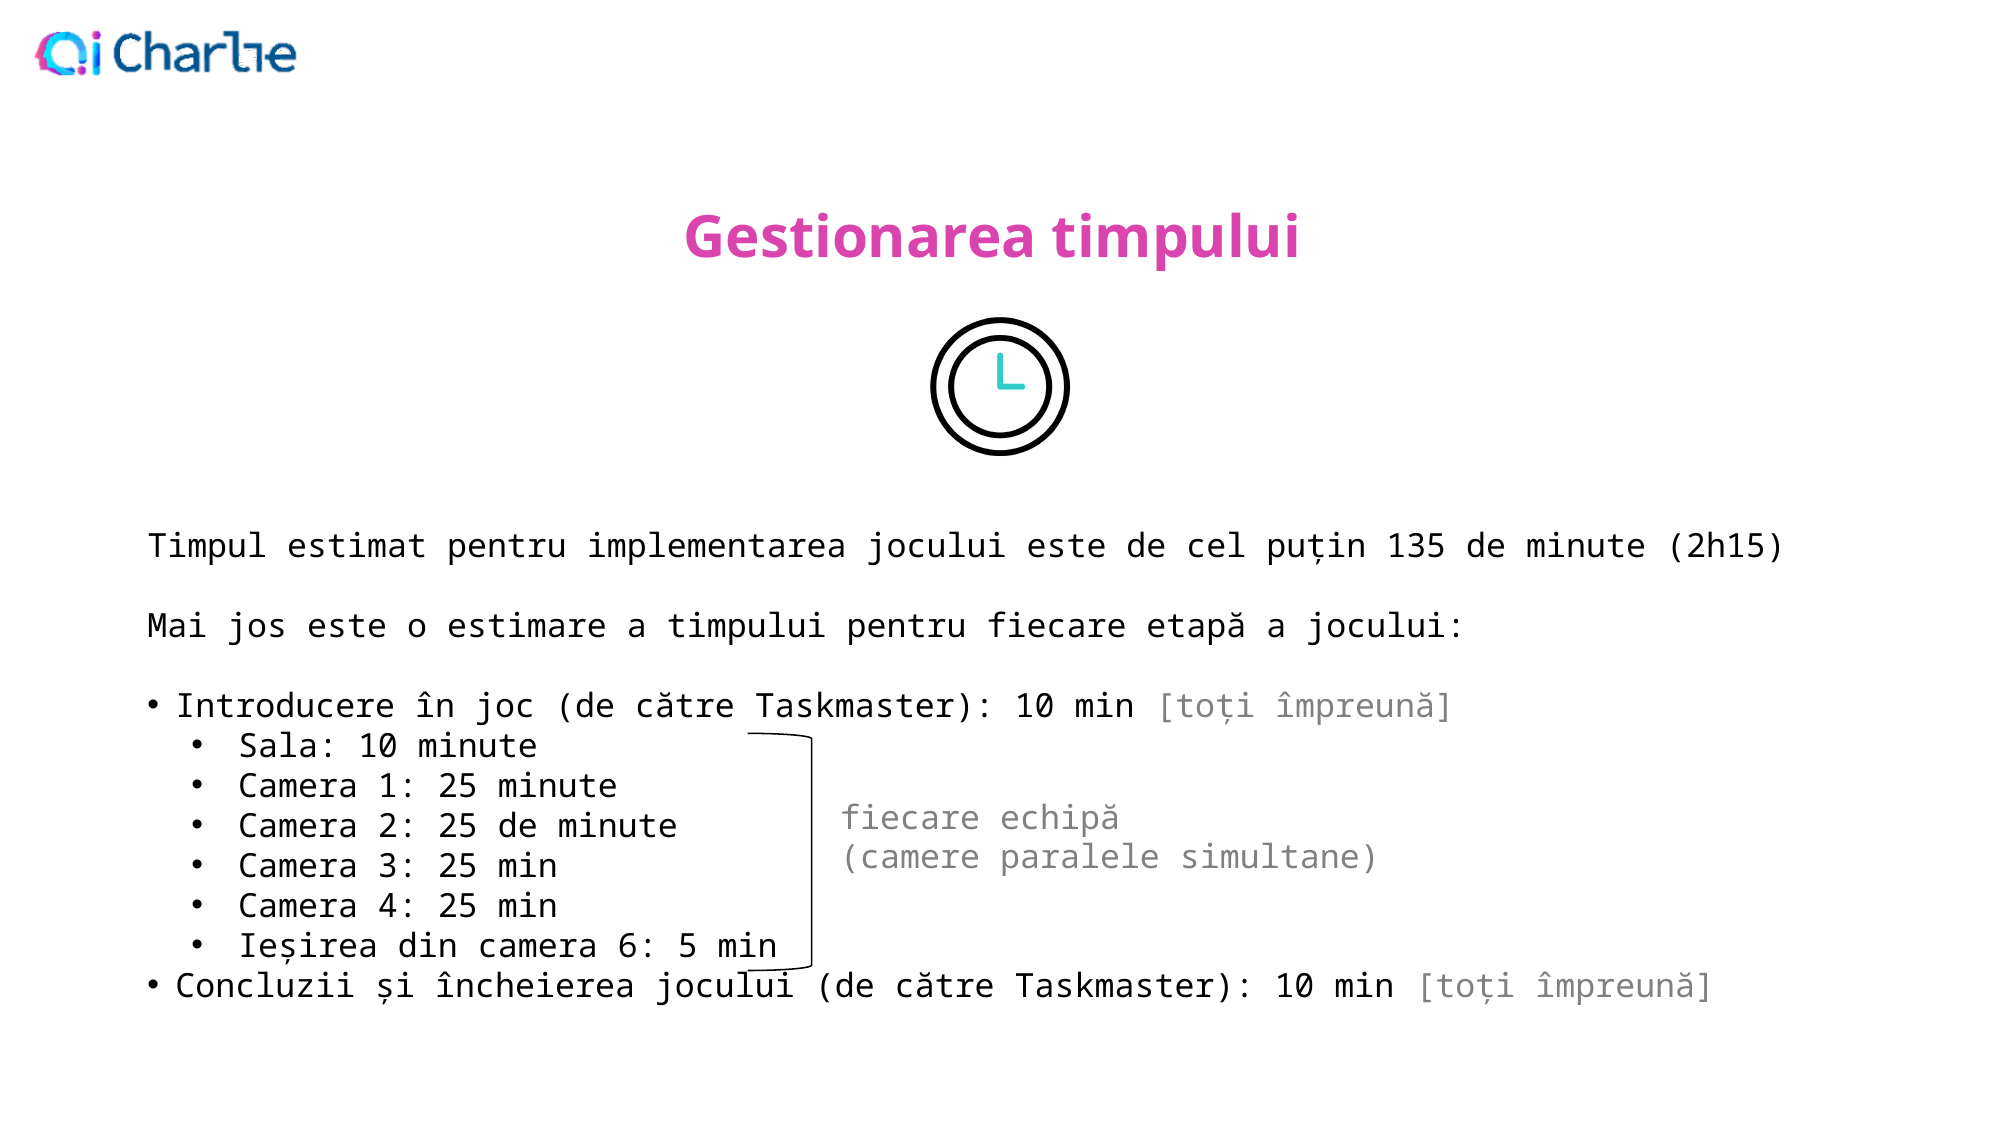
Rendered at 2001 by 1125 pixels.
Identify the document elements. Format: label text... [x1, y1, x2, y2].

text_box [747, 732, 813, 972]
picture [107, 27, 303, 79]
picture [907, 294, 1093, 480]
text_box Timpul estimat pentru implementarea jocului este de cel puțin 135 de minute (2h15) Mai jos este o estimare a timpului pentru fiecare etapă a jocului: Introducere în joc (de către Taskmaster): 10 min [toți împreună] Sala: 10 minute Camera 1: 25 minute Camera 2: 25 de minute Camera 3: 25 min Camera 4: 25 min Ieșirea din camera 6: 5 min Concluzii și încheierea jocului (de către Taskmaster): 10 min [toți împreună] [43, 437, 1918, 1051]
text_box fiecare echipă (camere paralele simultane) [825, 788, 1438, 883]
picture [33, 28, 104, 76]
text_box Gestionarea timpului [0, 192, 2000, 277]
